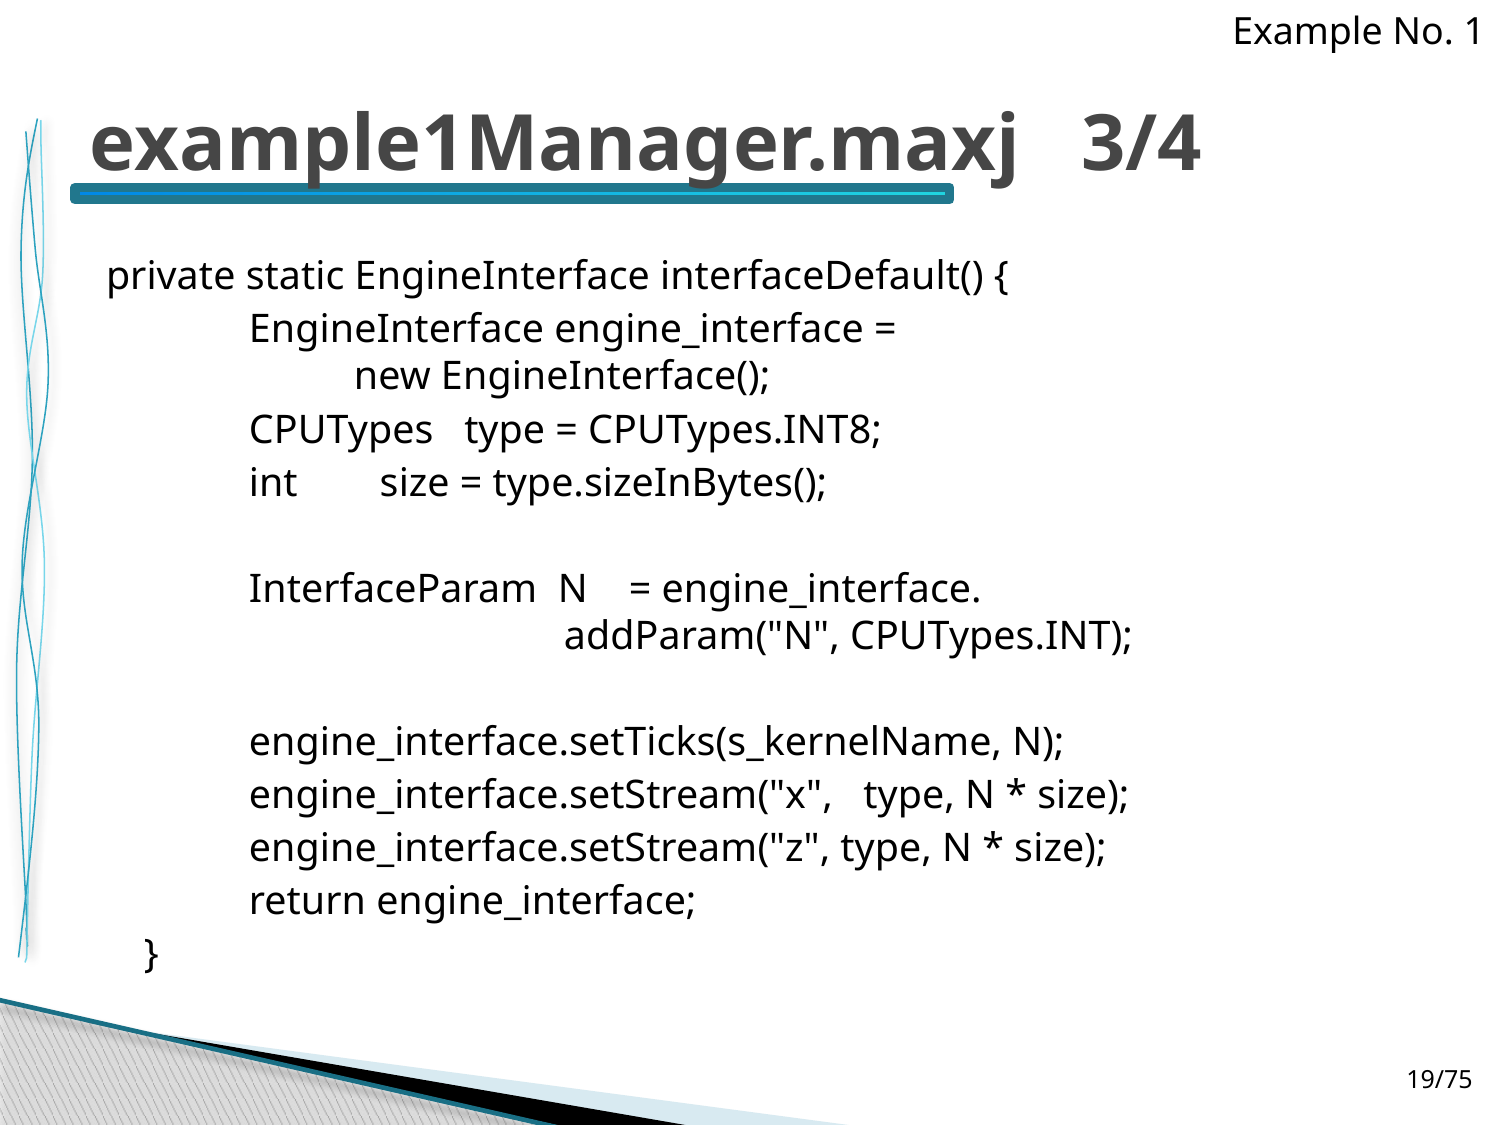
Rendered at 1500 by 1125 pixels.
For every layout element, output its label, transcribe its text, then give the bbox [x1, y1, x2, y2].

title example1Manager.maxj 3/4 [75, 45, 1425, 233]
list private static EngineInterface interfaceDefault() { EngineInterface engine_interface = new EngineInterface(); CPUTypes type = CPUTypes.INT8; int size = type.sizeInBytes(); InterfaceParam N = engine_interface. addParam("N", CPUTypes.INT); engine_interface.setTicks(s_kernelName, N); engine_interface.setStream("x", type, N * size); engine_interface.setStream("z", type, N * size); return engine_interface; } [75, 243, 1425, 986]
list Example No. 1 [1074, 0, 1500, 63]
